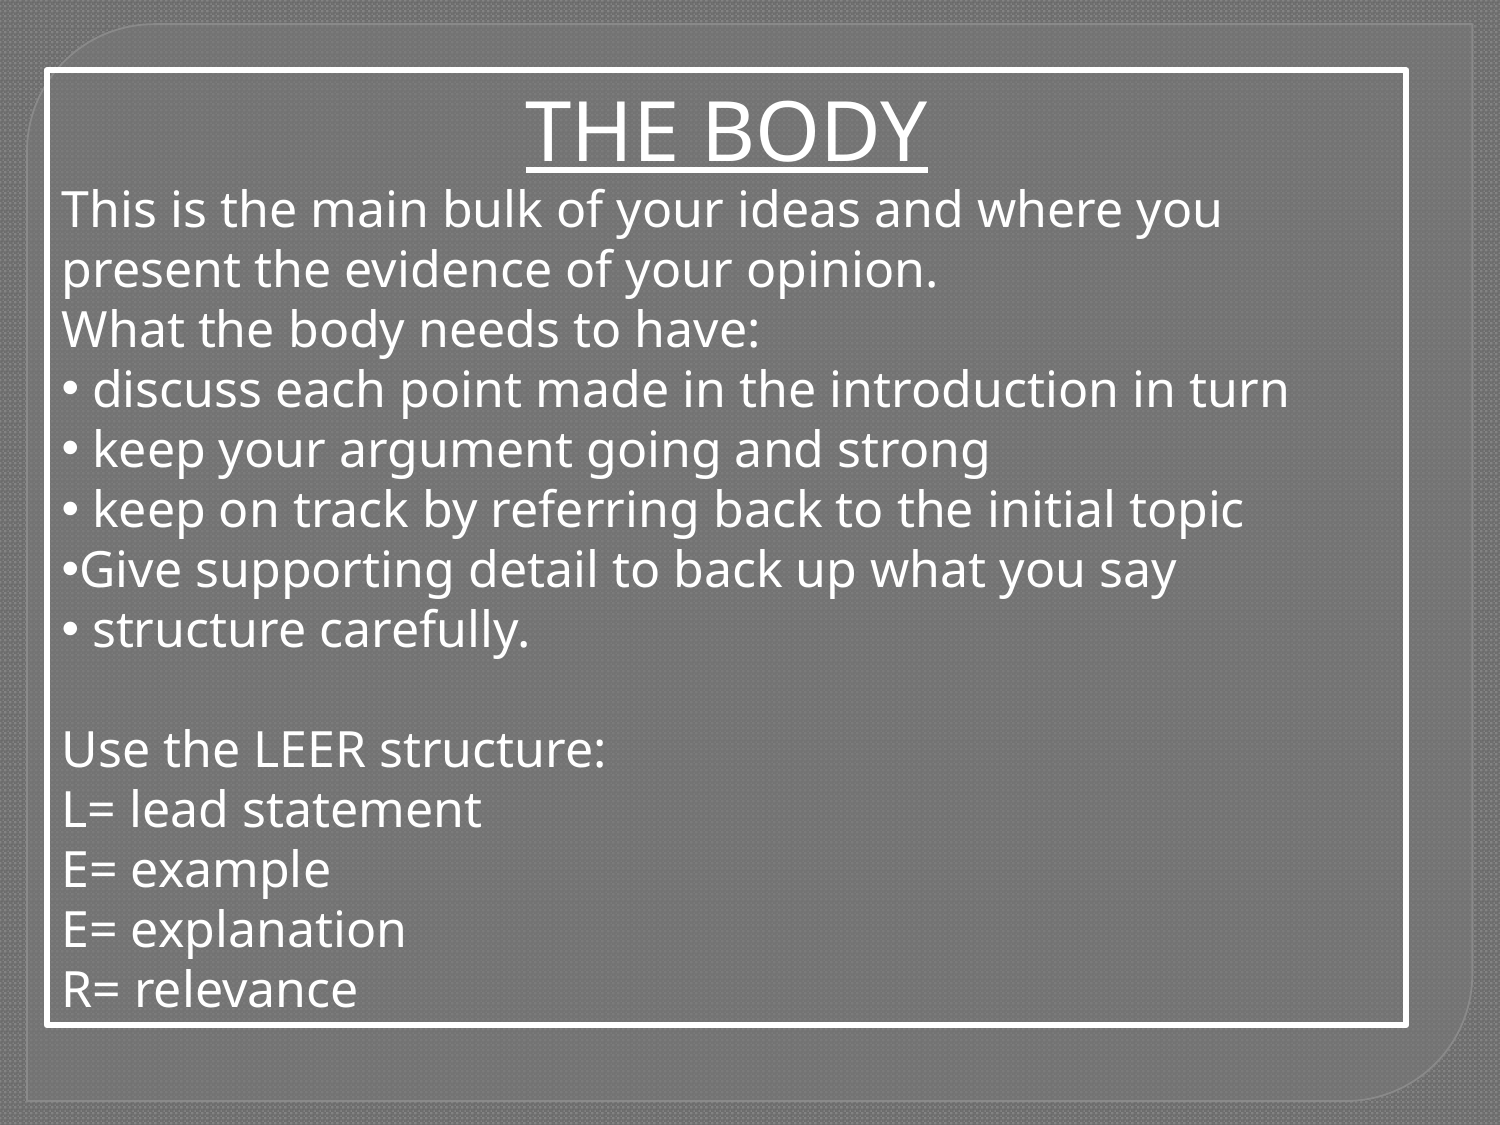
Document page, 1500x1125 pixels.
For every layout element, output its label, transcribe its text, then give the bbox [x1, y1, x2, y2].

text_box THE BODY This is the main bulk of your ideas and where you present the evidence of your opinion. What the body needs to have: discuss each point made in the introduction in turn keep your argument going and strong keep on track by referring back to the initial topic Give supporting detail to back up what you say structure carefully. Use the LEER structure: L= lead statement E= example E= explanation R= relevance [46, 70, 1407, 1026]
